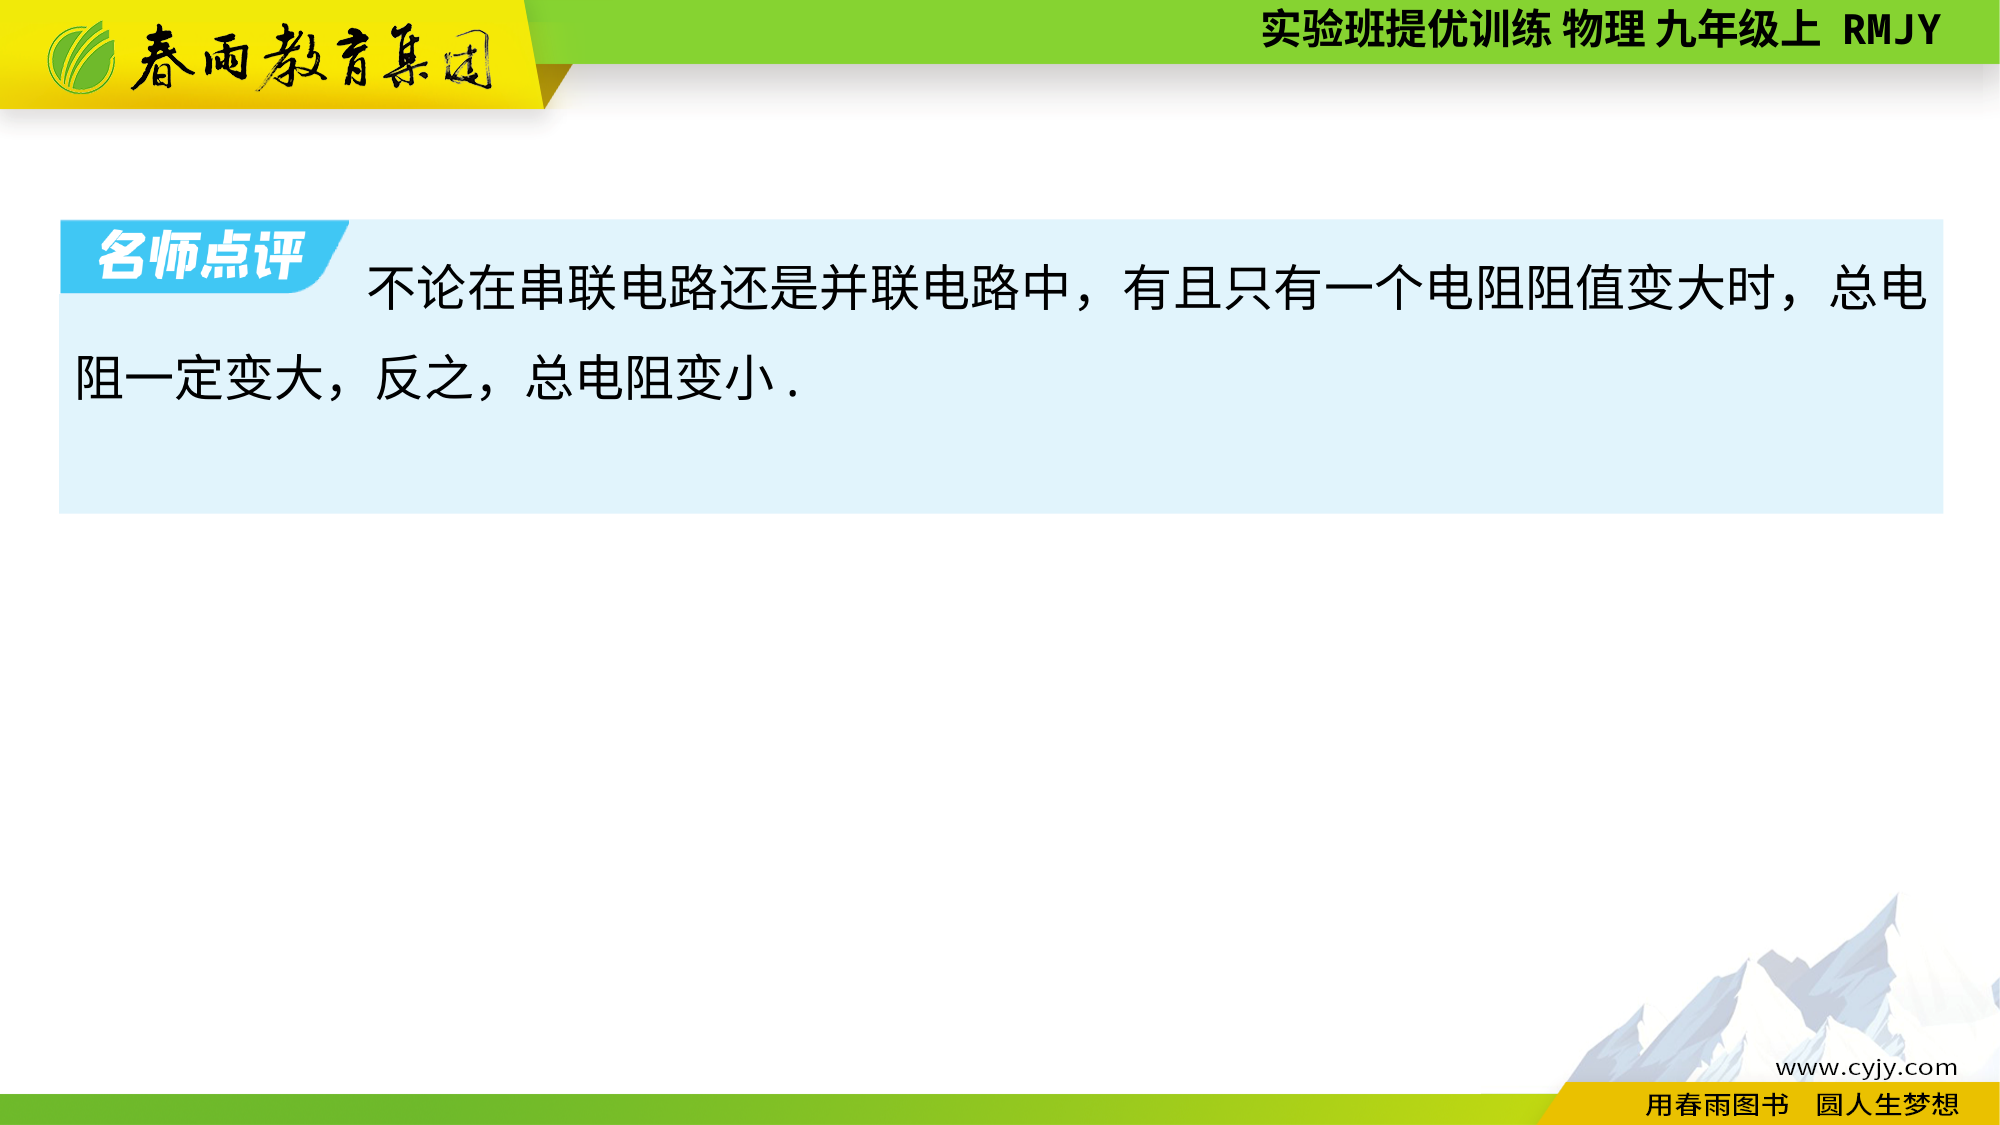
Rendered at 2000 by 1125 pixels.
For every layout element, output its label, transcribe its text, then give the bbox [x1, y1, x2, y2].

picture [0, 0, 2000, 1125]
text_box 不论在串联电路还是并联电路中，有且只有一个电阻阻值变大时，总电阻一定变大，反之，总电阻变小. [59, 219, 1944, 514]
